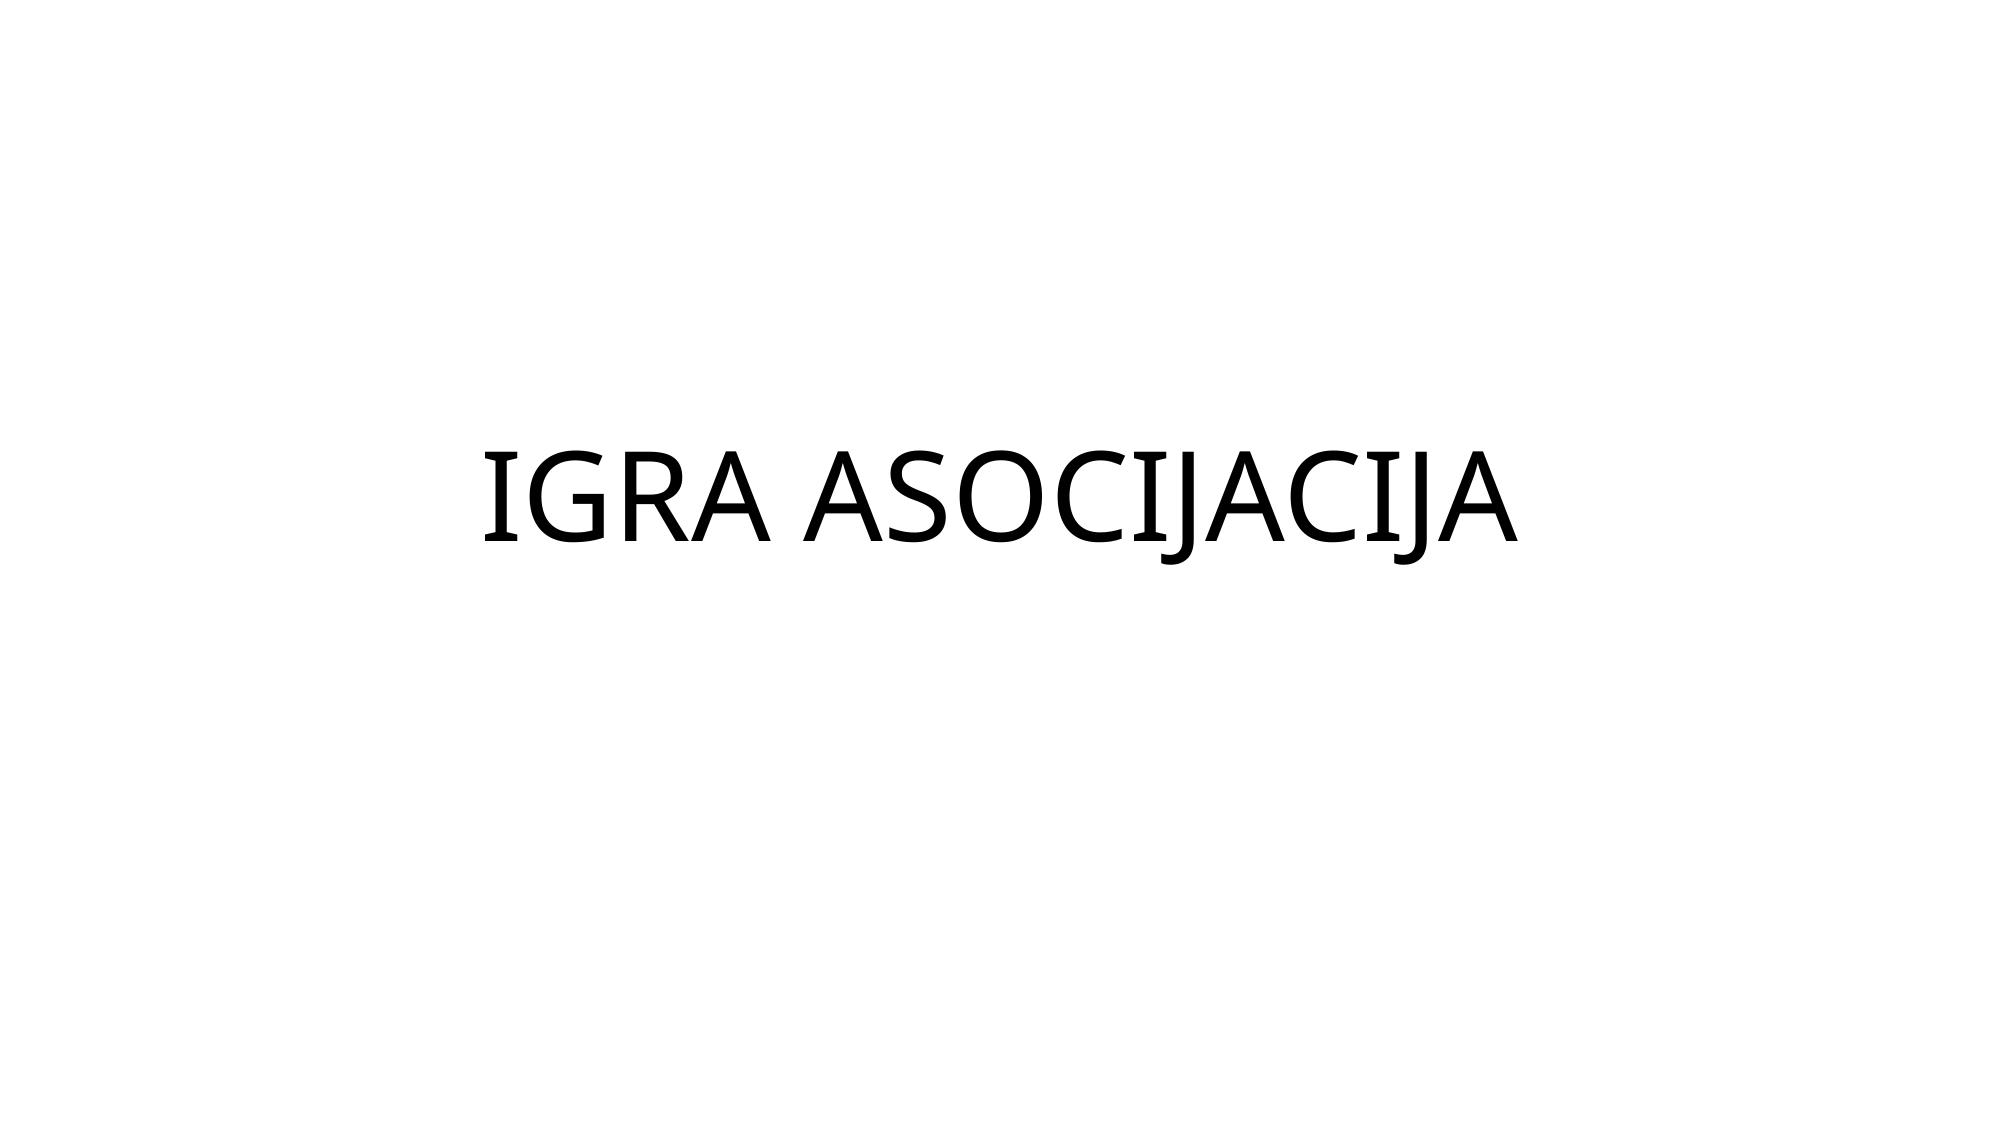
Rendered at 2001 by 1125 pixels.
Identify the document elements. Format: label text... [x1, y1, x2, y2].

title IGRA ASOCIJACIJA [249, 184, 1750, 576]
